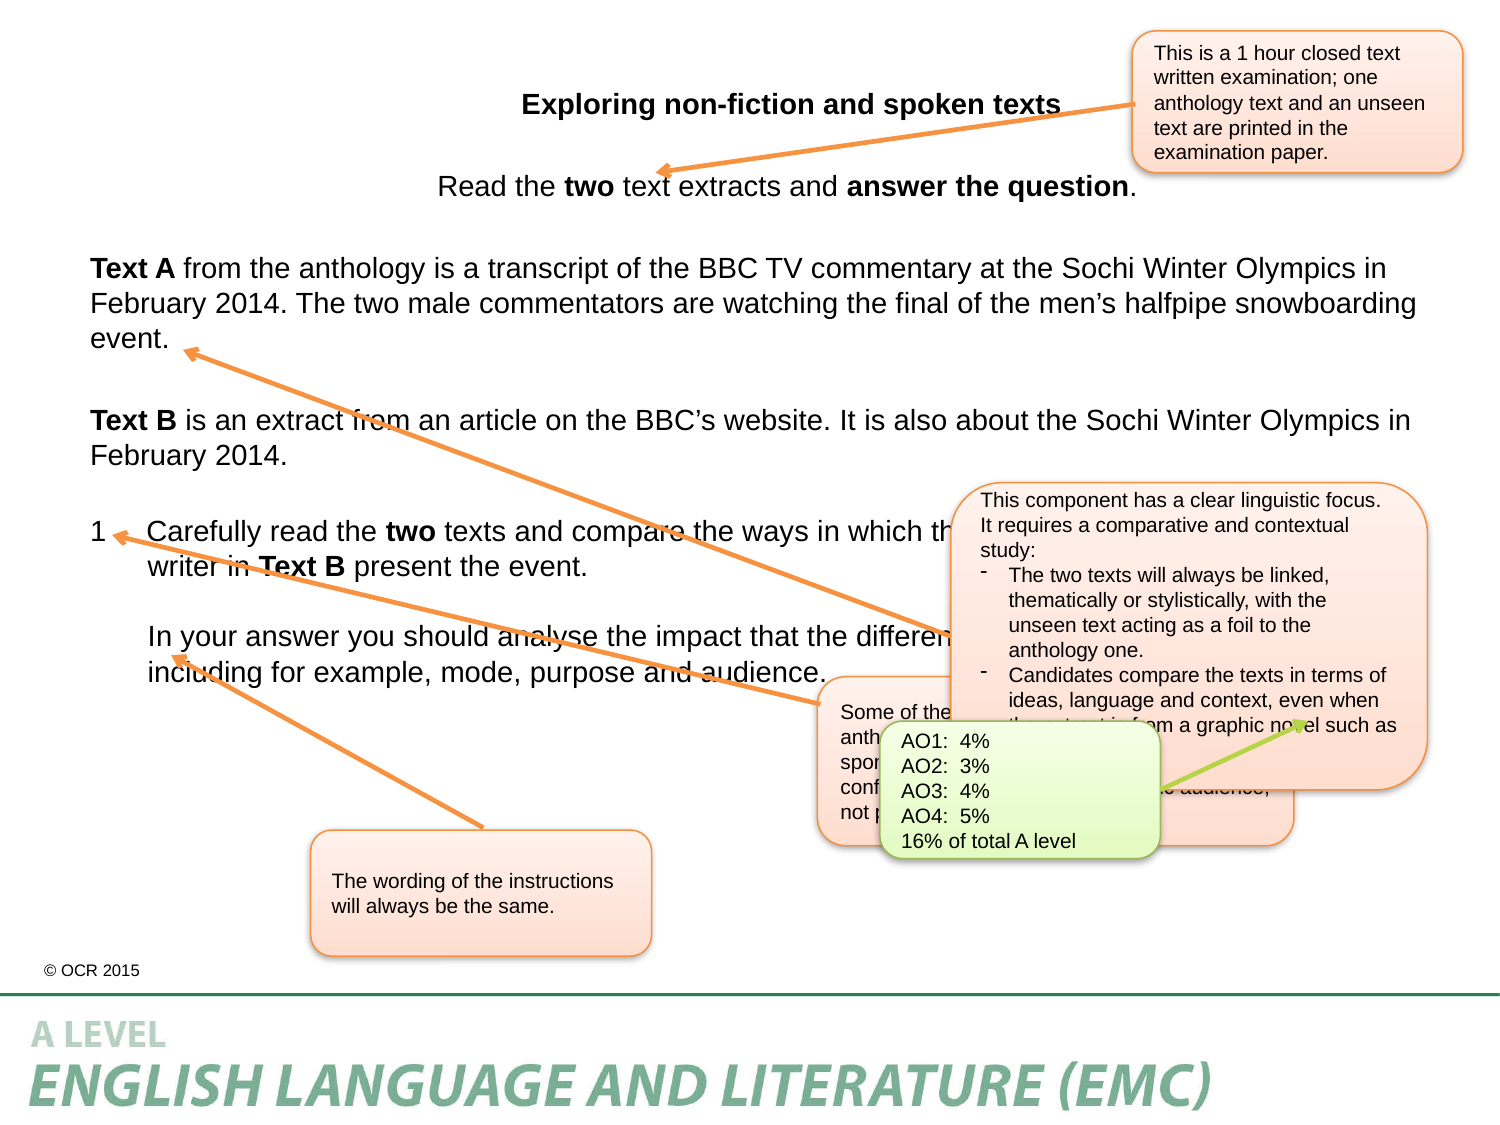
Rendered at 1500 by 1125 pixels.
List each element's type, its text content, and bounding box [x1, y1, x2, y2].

list Exploring non-fiction and spoken texts Read the two text extracts and answer the question. Text A from the anthology is a transcript of the BBC TV commentary at the Sochi Winter Olympics in February 2014. The two male commentators are watching the final of the men’s halfpipe snowboarding event. Text B is an extract from an article on the BBC’s website. It is also about the Sochi Winter Olympics in February 2014. Carefully read the two texts and compare the ways in which the speakers in Text A and the writer in Text B present the event. In your answer you should analyse the impact that the different contexts have on language use, including for example, mode, purpose and audience. [32] [75, 78, 1500, 1005]
text_box AO1: 4% AO2: 3% AO3: 4% AO4: 5% 16% of total A level [879, 720, 1162, 860]
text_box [182, 349, 951, 637]
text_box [111, 534, 821, 705]
picture [0, 993, 1500, 1125]
text_box This component has a clear linguistic focus. It requires a comparative and contextual study: The two texts will always be linked, thematically or stylistically, with the unseen text acting as a foil to the anthology one. Candidates compare the texts in terms of ideas, language and context, even when the extract is from a graphic novel such as Persepolis. [949, 481, 1429, 791]
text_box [170, 654, 484, 828]
text_box This is a 1 hour closed text written examination; one anthology text and an unseen text are printed in the examination paper. [1131, 30, 1464, 174]
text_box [1160, 720, 1309, 790]
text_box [655, 103, 1136, 173]
text_box The wording of the instructions will always be the same. [309, 829, 653, 957]
